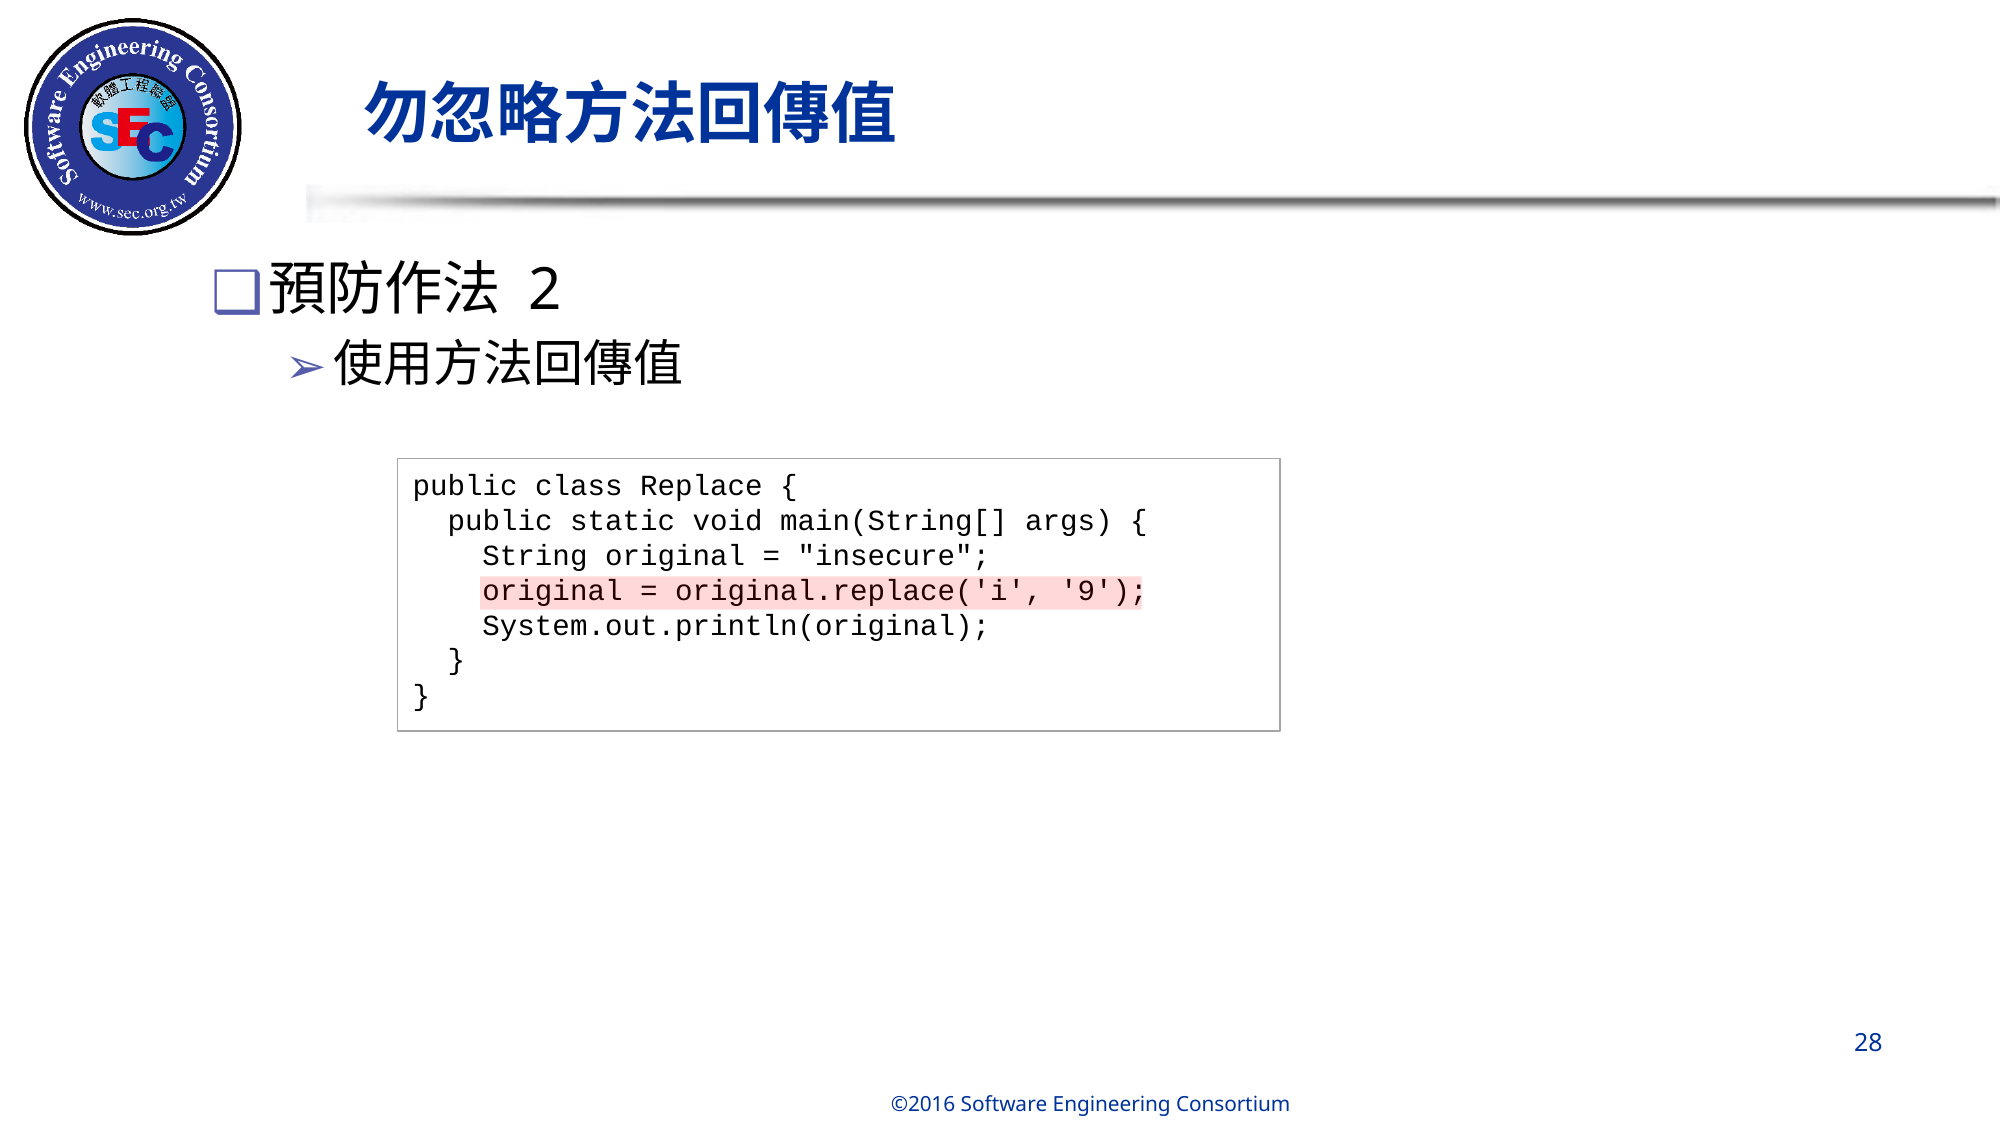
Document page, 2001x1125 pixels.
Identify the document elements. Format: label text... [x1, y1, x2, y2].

text_box [480, 576, 1142, 610]
slide_number ‹#› [1481, 1019, 1898, 1094]
text_box public class Replace { public static void main(String[] args) { String original = "insecure"; original = original.replace('i', '9'); System.out.println(original); } } [397, 458, 1281, 732]
picture [0, 0, 265, 259]
picture [306, 184, 2000, 223]
title 勿忽略方法回傳值 [348, 42, 2000, 179]
list 預防作法 2 使用方法回傳值 [196, 243, 1898, 965]
